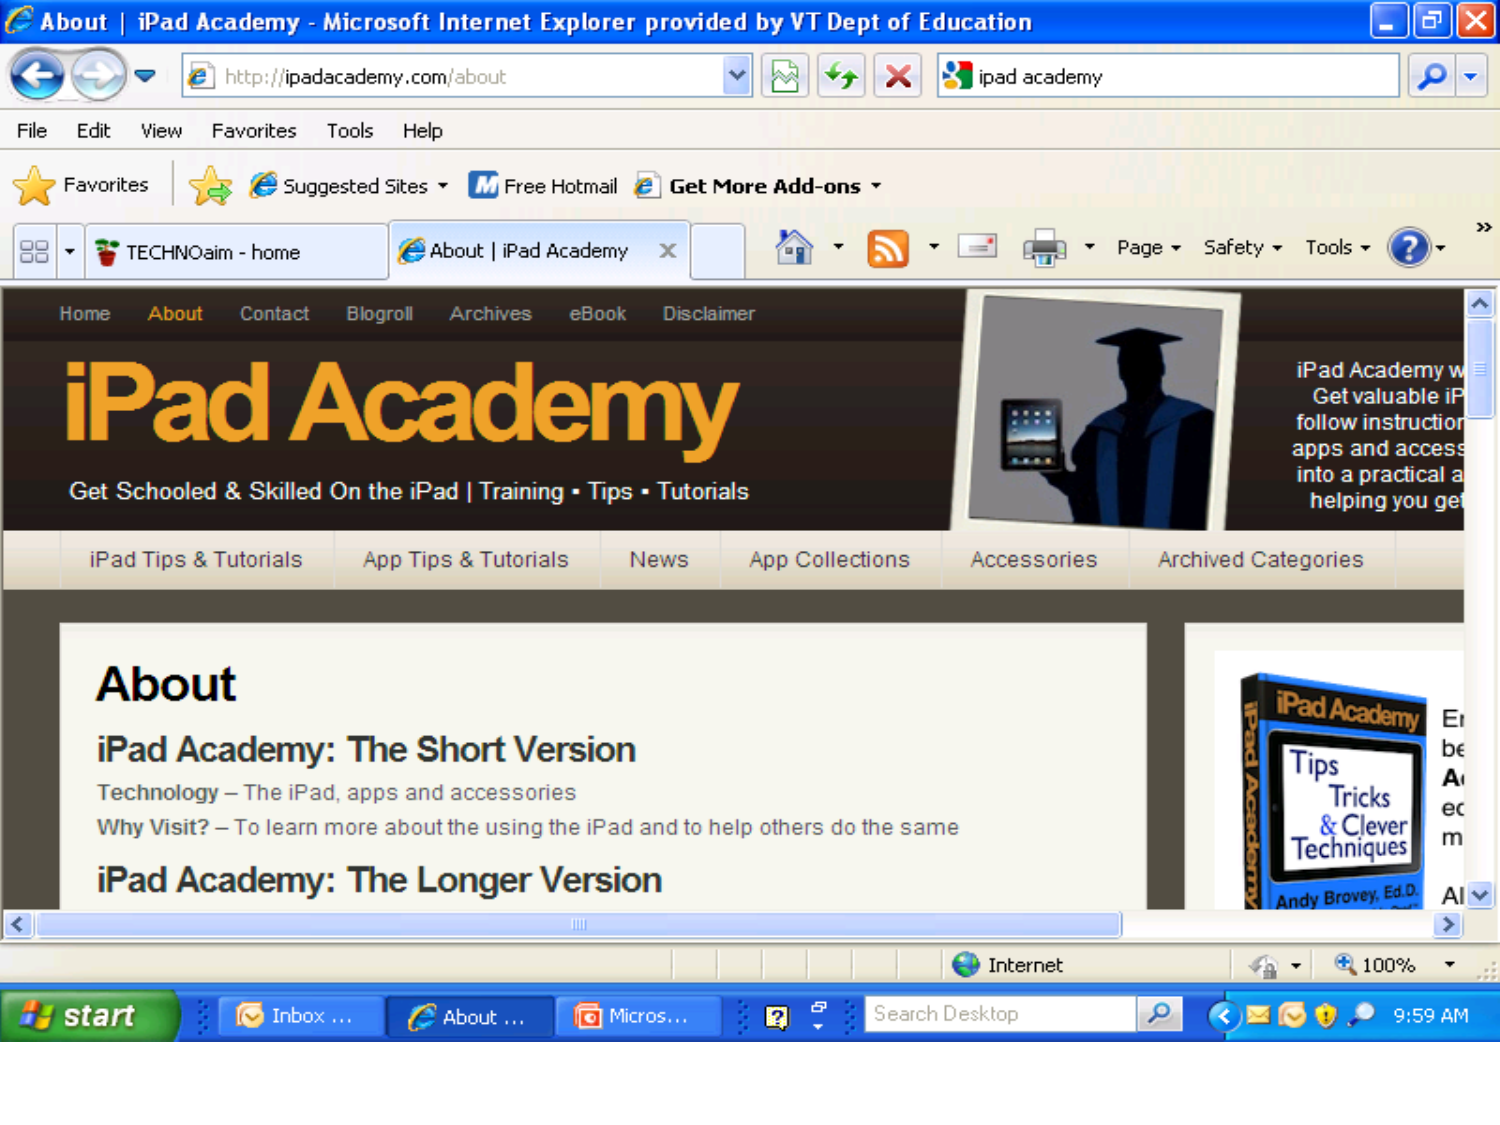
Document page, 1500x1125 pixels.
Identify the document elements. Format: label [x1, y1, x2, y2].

list [0, 0, 1500, 1042]
